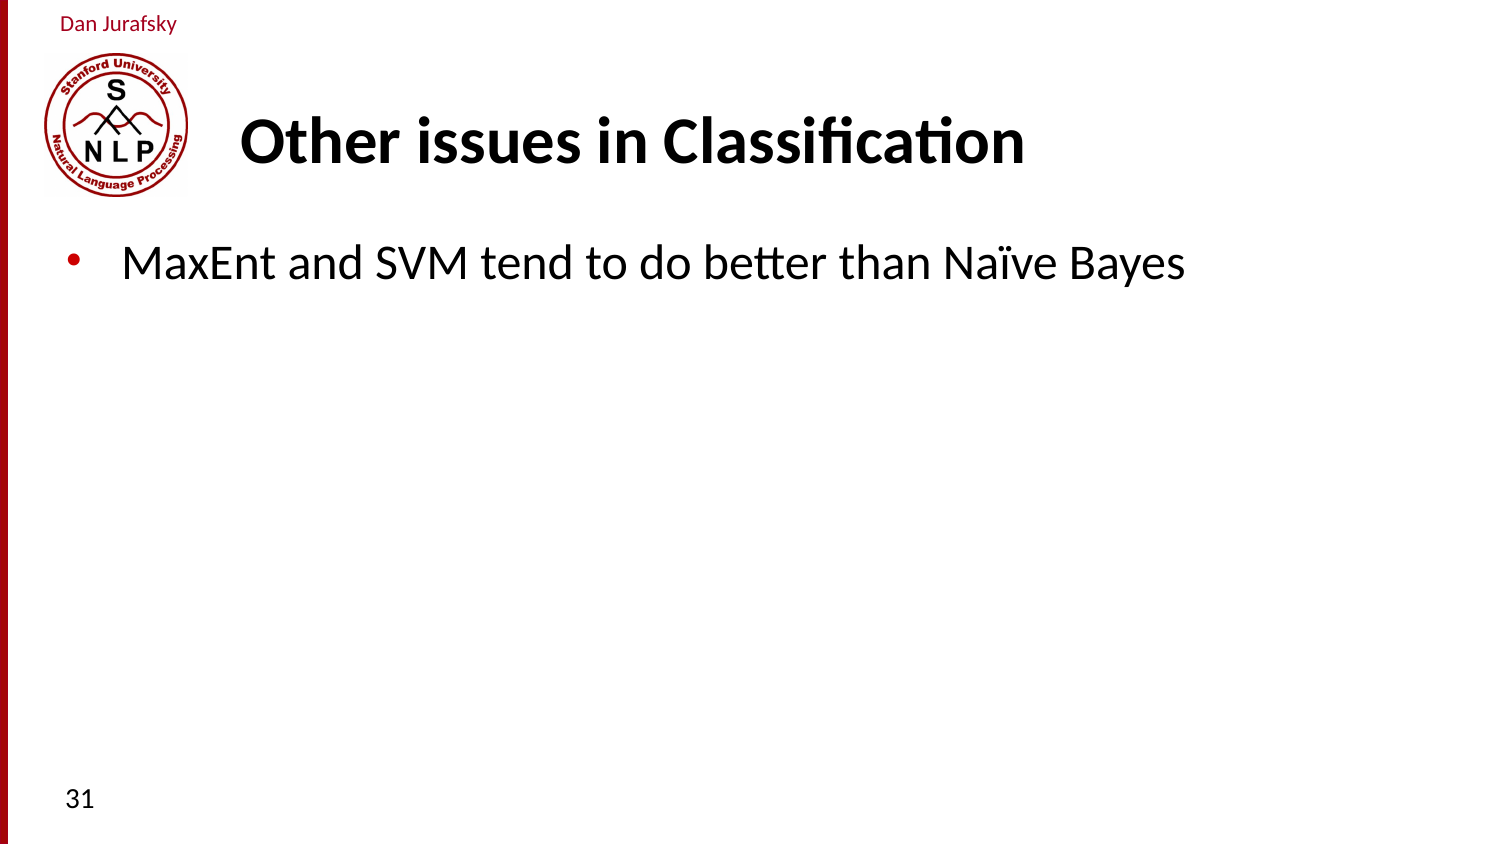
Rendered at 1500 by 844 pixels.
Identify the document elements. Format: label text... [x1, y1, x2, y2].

slide_number 31 [49, 771, 376, 829]
picture [44, 53, 188, 197]
title Other issues in Classification [225, 62, 1450, 185]
list MaxEnt and SVM tend to do better than Naïve Bayes [50, 221, 1450, 769]
